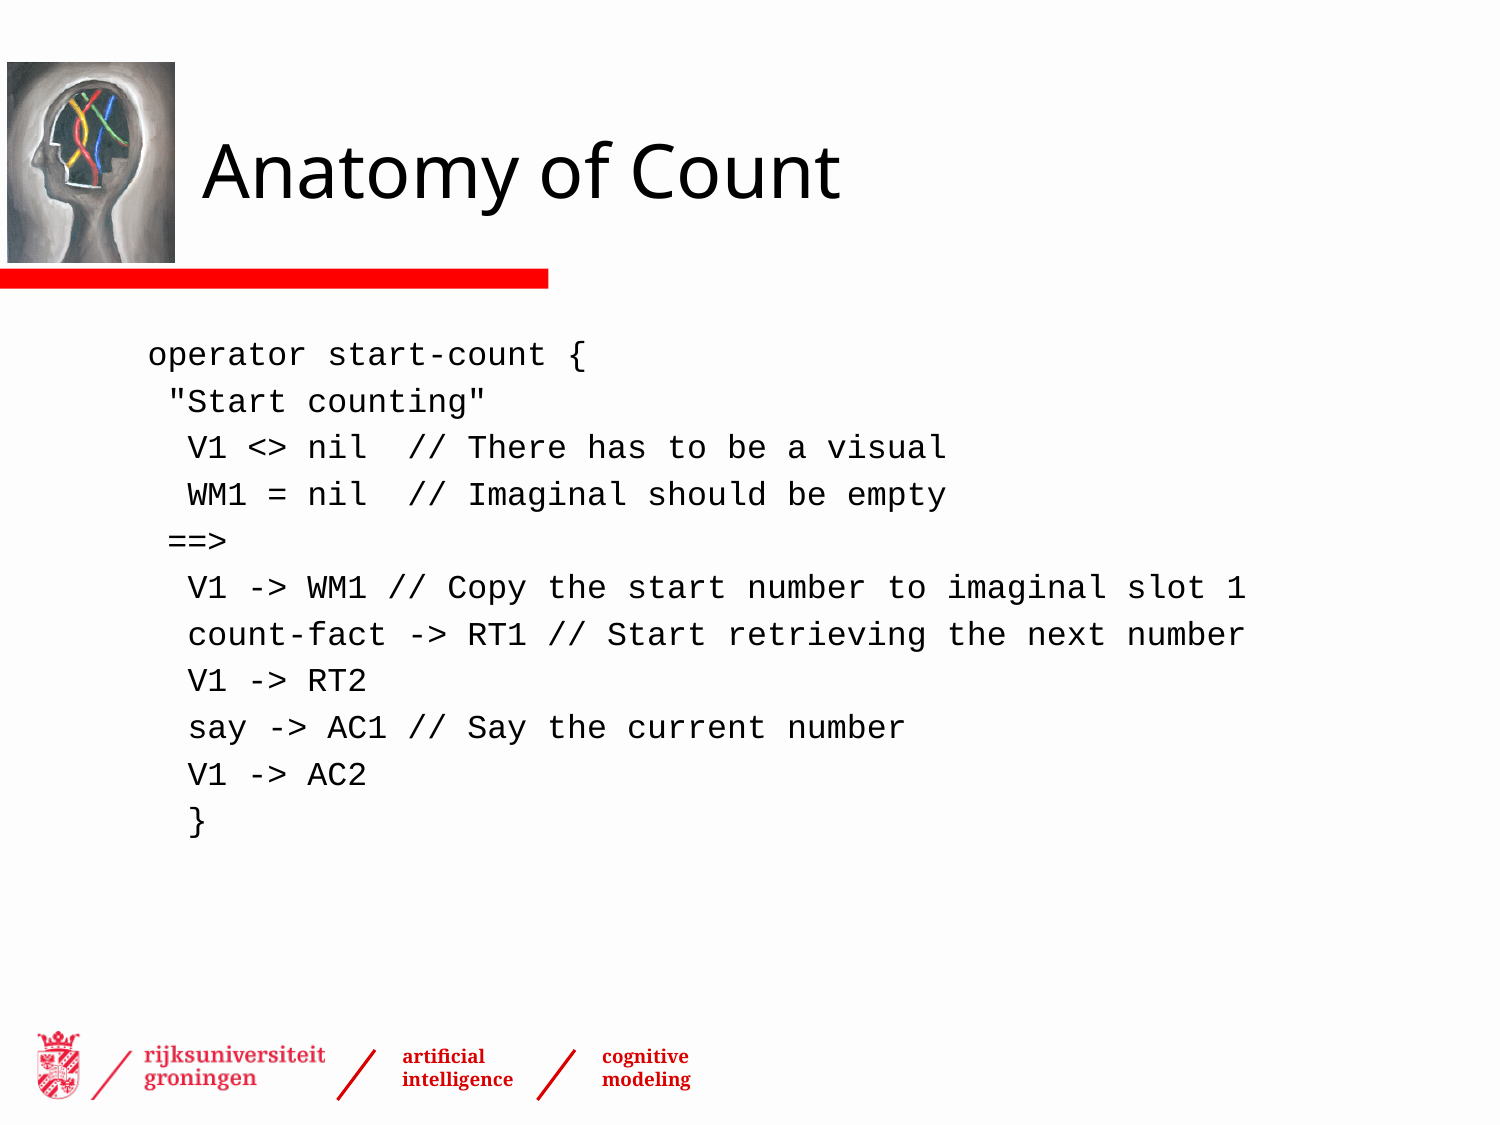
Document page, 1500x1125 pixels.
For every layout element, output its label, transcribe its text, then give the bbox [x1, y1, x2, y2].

title Anatomy of Count [187, 74, 1463, 263]
picture [7, 62, 175, 263]
list operator start-count { "Start counting" V1 <> nil // There has to be a visual WM1 = nil // Imaginal should be empty ==> V1 -> WM1 // Copy the start number to imaginal slot 1 count-fact -> RT1 // Start retrieving the next number V1 -> RT2 say -> AC1 // Say the current number V1 -> AC2 } [112, 324, 1388, 1001]
